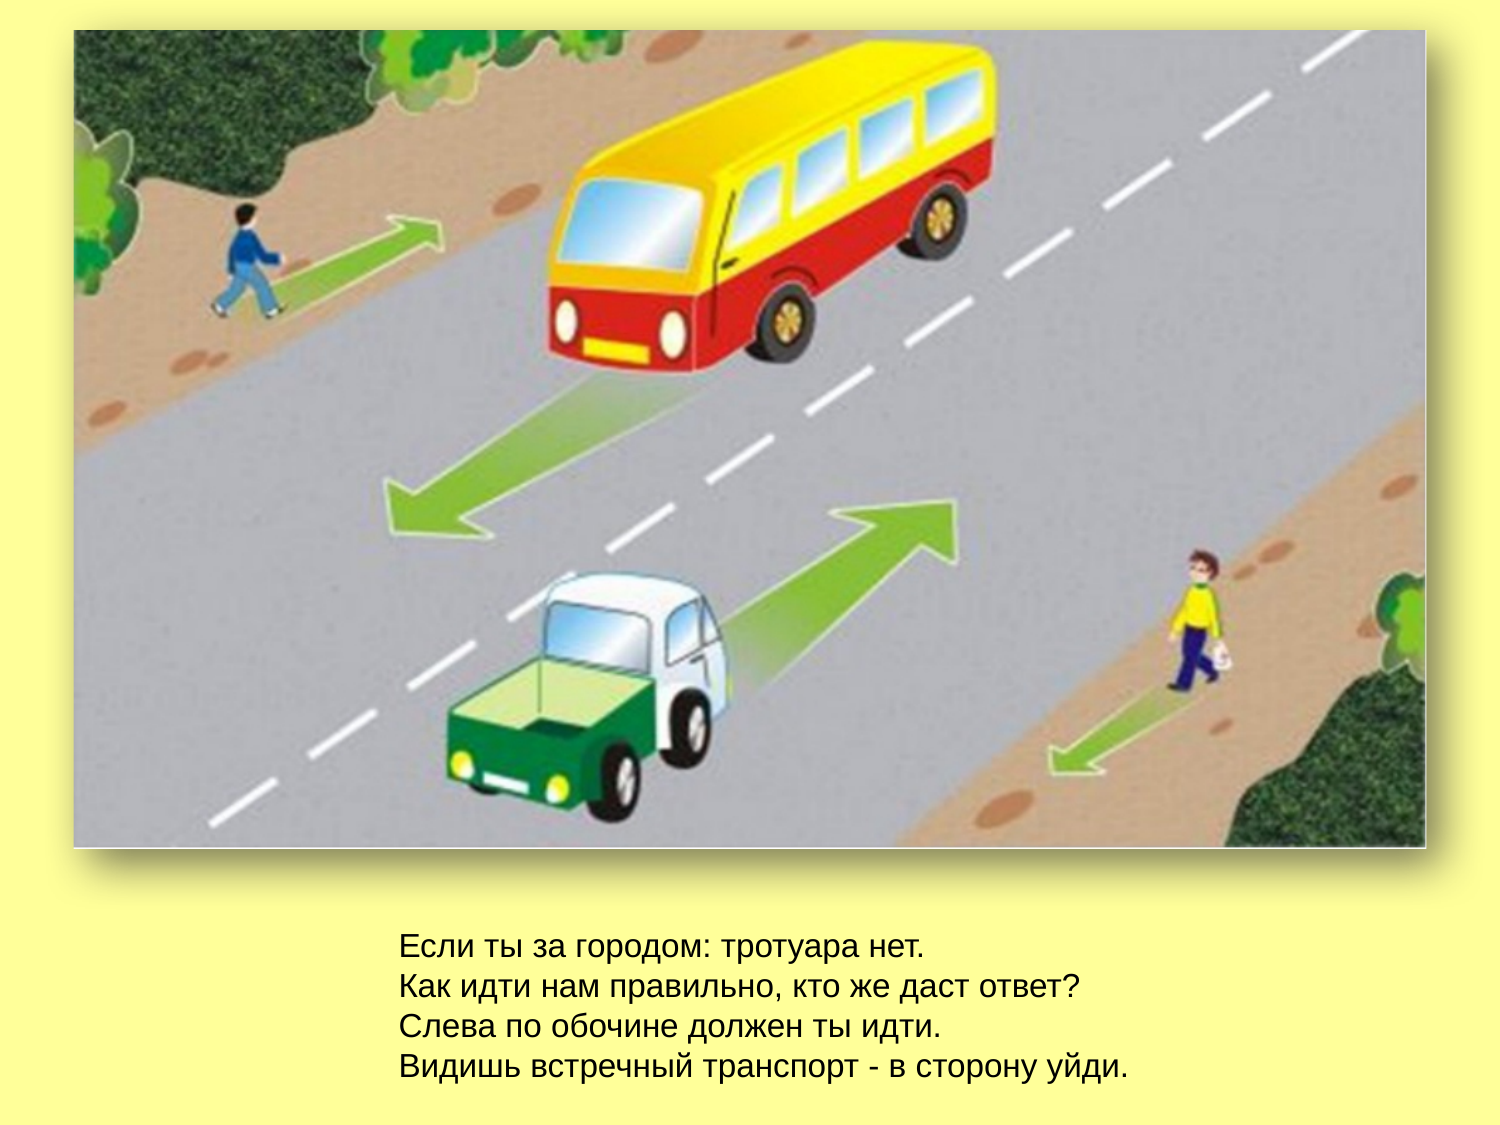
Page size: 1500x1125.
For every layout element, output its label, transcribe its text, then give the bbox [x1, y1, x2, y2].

text_box Если ты за городом: тротуара нет. Как идти нам правильно, кто же даст ответ? Слева по обочине должен ты идти. Видишь встречный транспорт - в сторону уйди. [383, 916, 1187, 1092]
picture [73, 30, 1427, 850]
